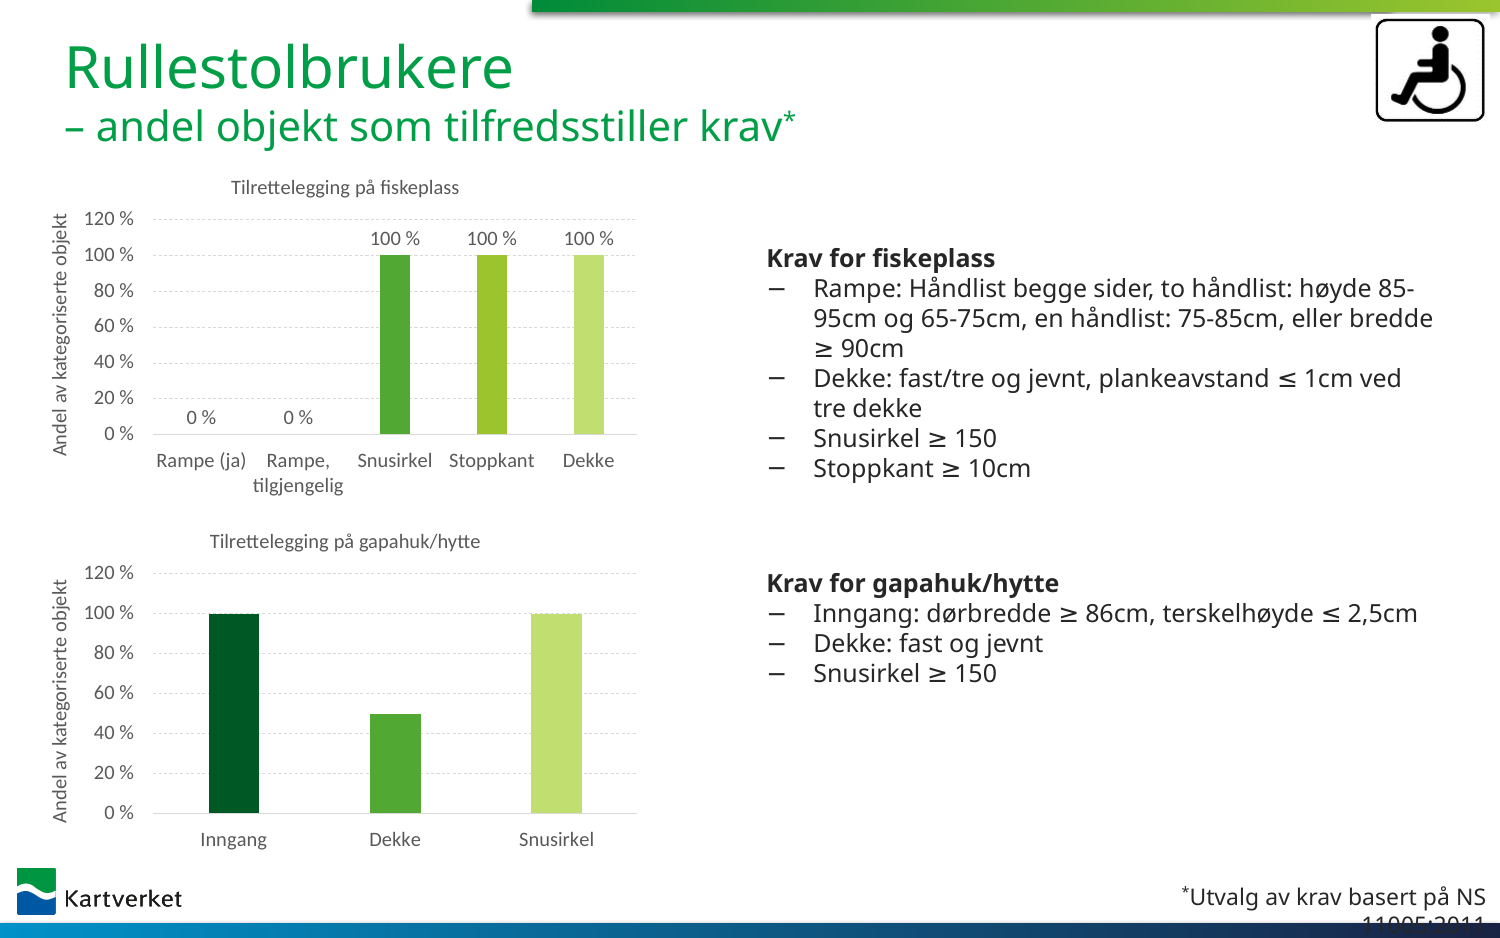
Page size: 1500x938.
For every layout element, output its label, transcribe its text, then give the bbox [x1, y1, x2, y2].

text_box Rullestolbrukere – andel objekt som tilfredsstiller krav* [49, 29, 1431, 158]
text_box Krav for fiskeplass Rampe: Håndlist begge sider, to håndlist: høyde 85-95cm og 65-75cm, en håndlist: 75-85cm, eller bredde ≥ 90cm Dekke: fast/tre og jevnt, plankeavstand ≤ 1cm ved tre dekke Snusirkel ≥ 150 Stoppkant ≥ 10cm [751, 235, 1452, 490]
picture [41, 520, 650, 859]
picture [41, 166, 650, 505]
picture [1371, 13, 1491, 127]
text_box Krav for gapahuk/hytte Inngang: dørbredde ≥ 86cm, terskelhøyde ≤ 2,5cm Dekke: fast og jevnt Snusirkel ≥ 150 [751, 560, 1452, 695]
text_box *Utvalg av krav basert på NS 11005:2011 [1068, 873, 1500, 938]
